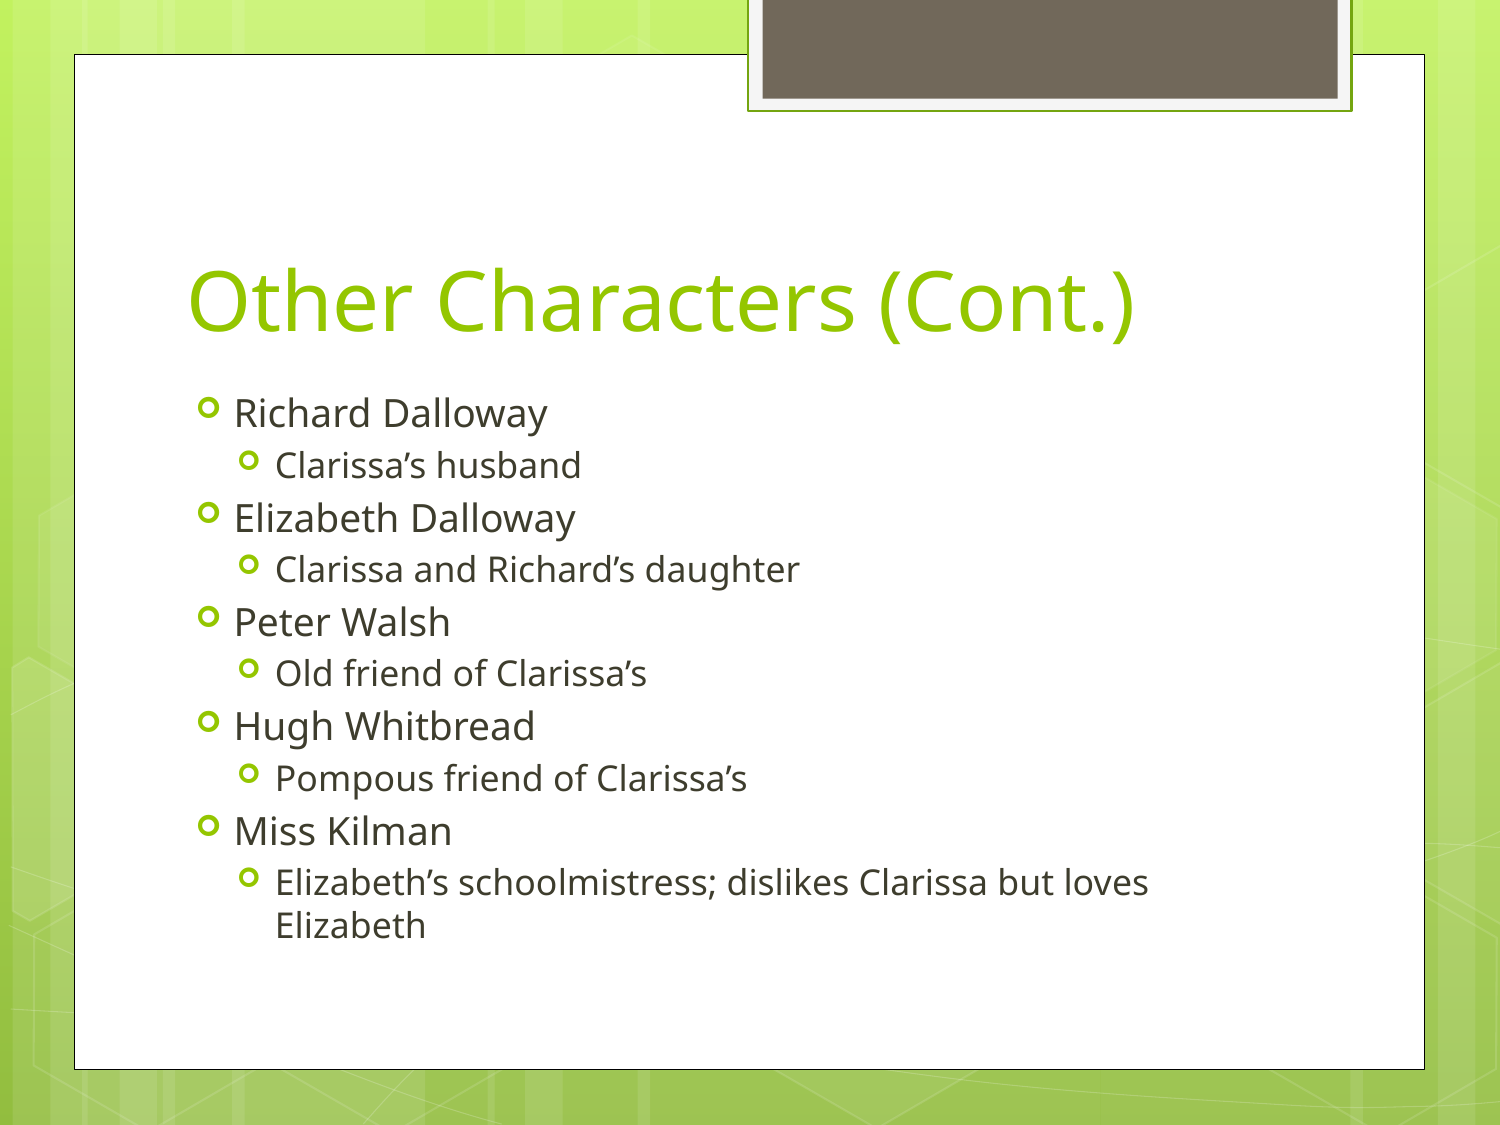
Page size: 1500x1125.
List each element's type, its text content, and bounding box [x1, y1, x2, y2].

list Richard Dalloway Clarissa’s husband Elizabeth Dalloway Clarissa and Richard’s daughter Peter Walsh Old friend of Clarissa’s Hugh Whitbread Pompous friend of Clarissa’s Miss Kilman Elizabeth’s schoolmistress; dislikes Clarissa but loves Elizabeth [171, 381, 1283, 957]
title Other Characters (Cont.) [171, 168, 1324, 357]
